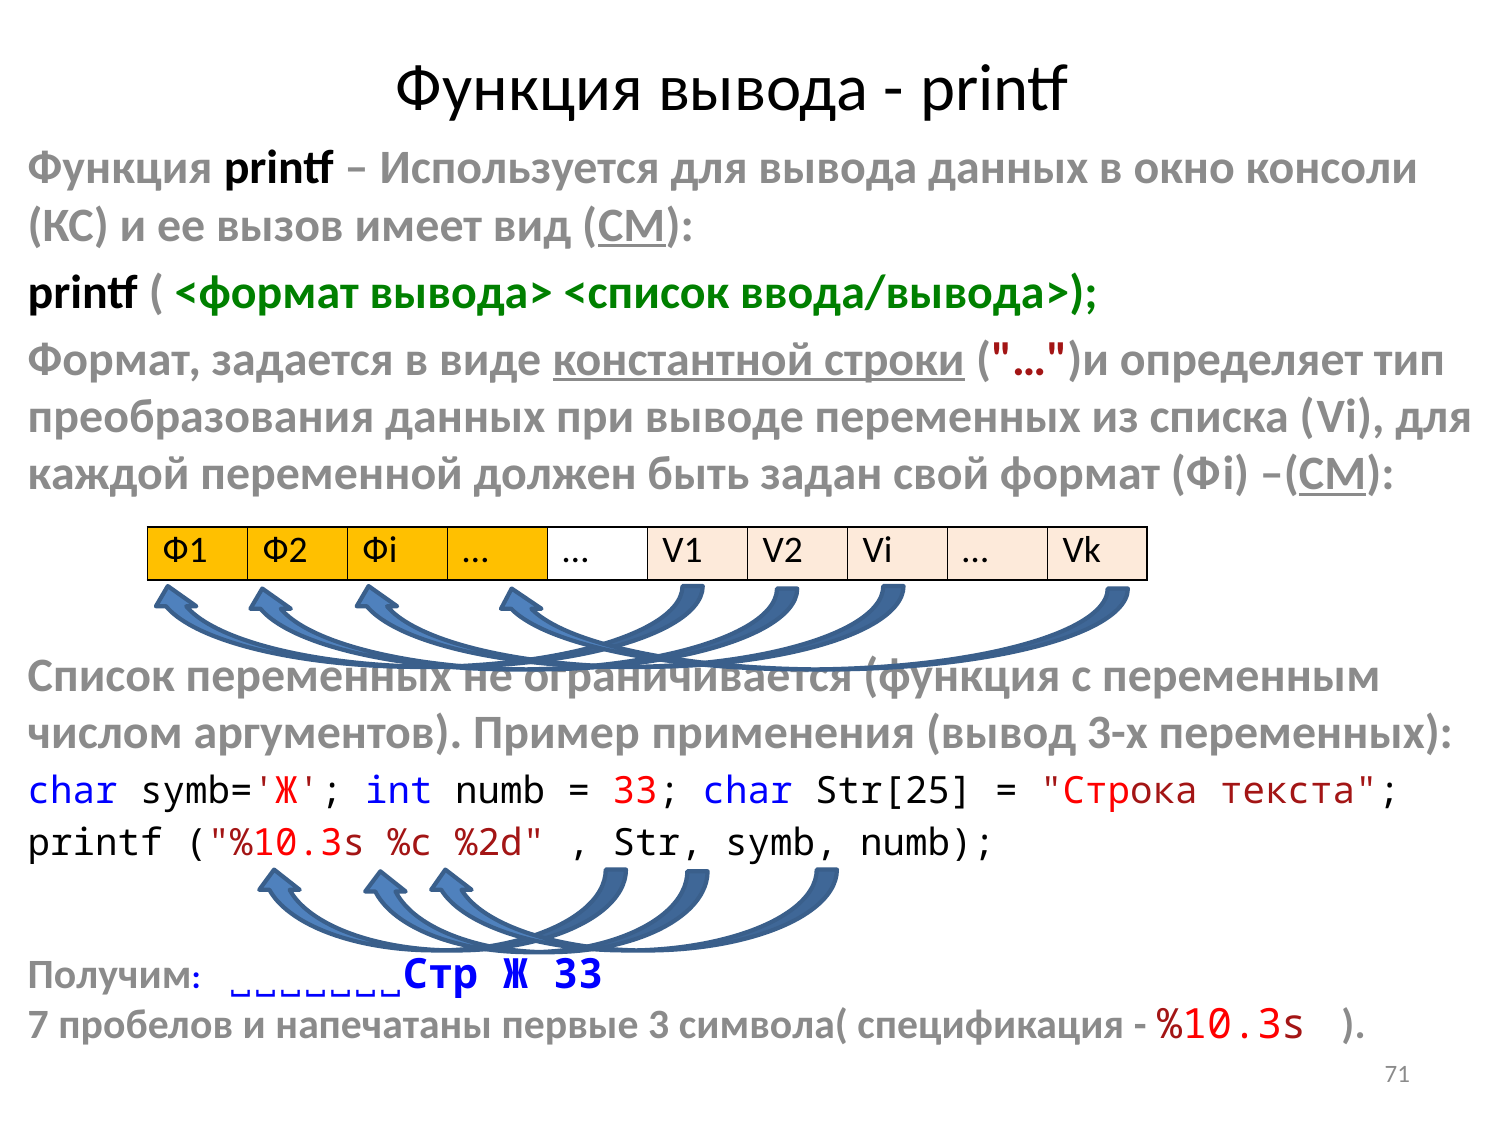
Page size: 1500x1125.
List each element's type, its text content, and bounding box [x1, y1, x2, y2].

table_header Ф2 [248, 528, 347, 579]
table_header … [948, 528, 1047, 579]
table_header Фi [348, 528, 447, 579]
table_header V2 [748, 528, 847, 579]
text_box [589, 869, 710, 947]
title Функция вывода - printf [171, 19, 1294, 128]
table_header V1 [648, 528, 747, 579]
text_box [490, 938, 535, 948]
text_box [535, 867, 629, 938]
slide_number 71 [1074, 1042, 1425, 1103]
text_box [147, 585, 1129, 670]
text_box [363, 869, 588, 955]
table_header Vi [848, 528, 947, 579]
table_header Ф1 [148, 528, 247, 579]
table_header … [448, 528, 547, 579]
text_box Функция printf – Используется для вывода данных в окно консоли (КС) и ее вызов имеет вид (СМ): printf ( <формат вывода> <список ввода/вывода>); Формат, задается в виде константной строки ("…")и определяет тип преобразования данных при выводе переменных из списка (Vi), для каждой переменной должен быть задан свой формат (Фi) –(СМ): Список переменных не ограничивается (функция с переменным числом аргументов). Пример применения (вывод 3-х переменных): char symb='Ж'; int numb = 33; char Str[25] = "Строка текста"; printf ("%10.3s %c %2d" , Str, symb, numb); Получим: ˽˽˽˽˽˽˽Стр Ж 33 7 пробелов и напечатаны первые 3 символа( спецификация - %10.3s ). [12, 128, 1500, 507]
text_box [429, 867, 840, 953]
text_box [257, 867, 484, 953]
table_header Vk [1048, 528, 1146, 579]
table_header … [548, 528, 647, 579]
